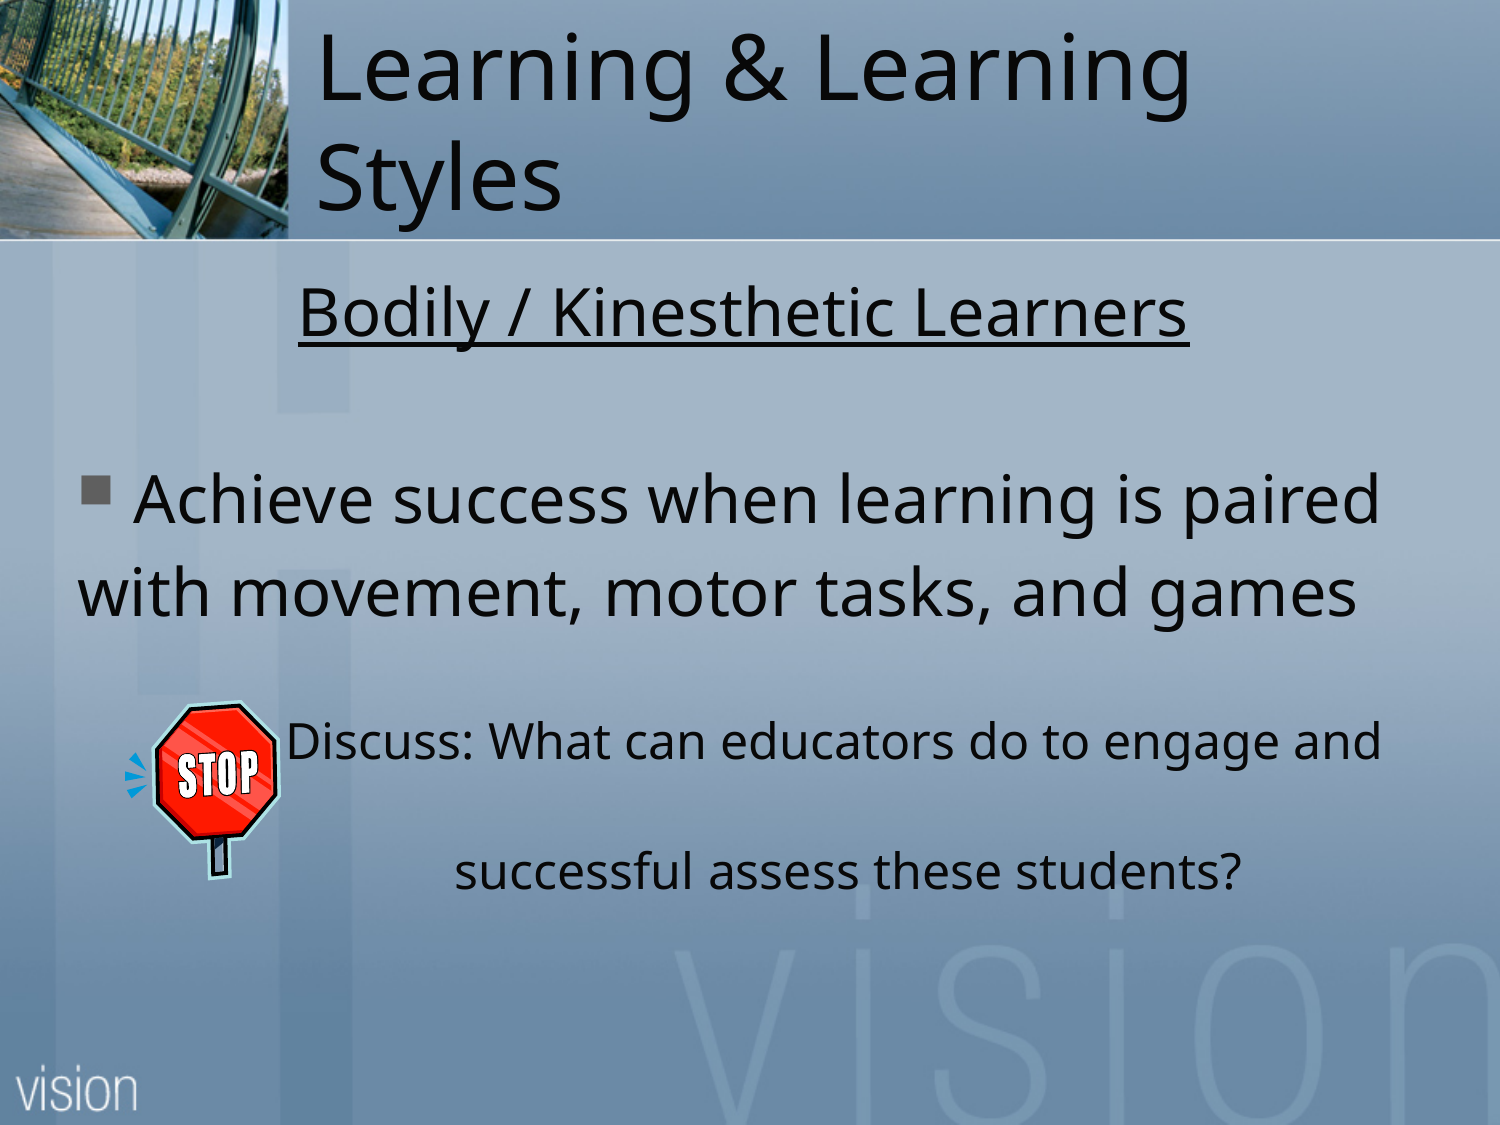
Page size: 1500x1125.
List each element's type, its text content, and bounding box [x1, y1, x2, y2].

picture [0, 0, 1500, 1125]
list Bodily / Kinesthetic Learners Achieve success when learning is paired with movement, motor tasks, and games Discuss: What can educators do to engage and successful assess these students? [62, 262, 1426, 1096]
title Learning & Learning Styles [299, 30, 1462, 207]
